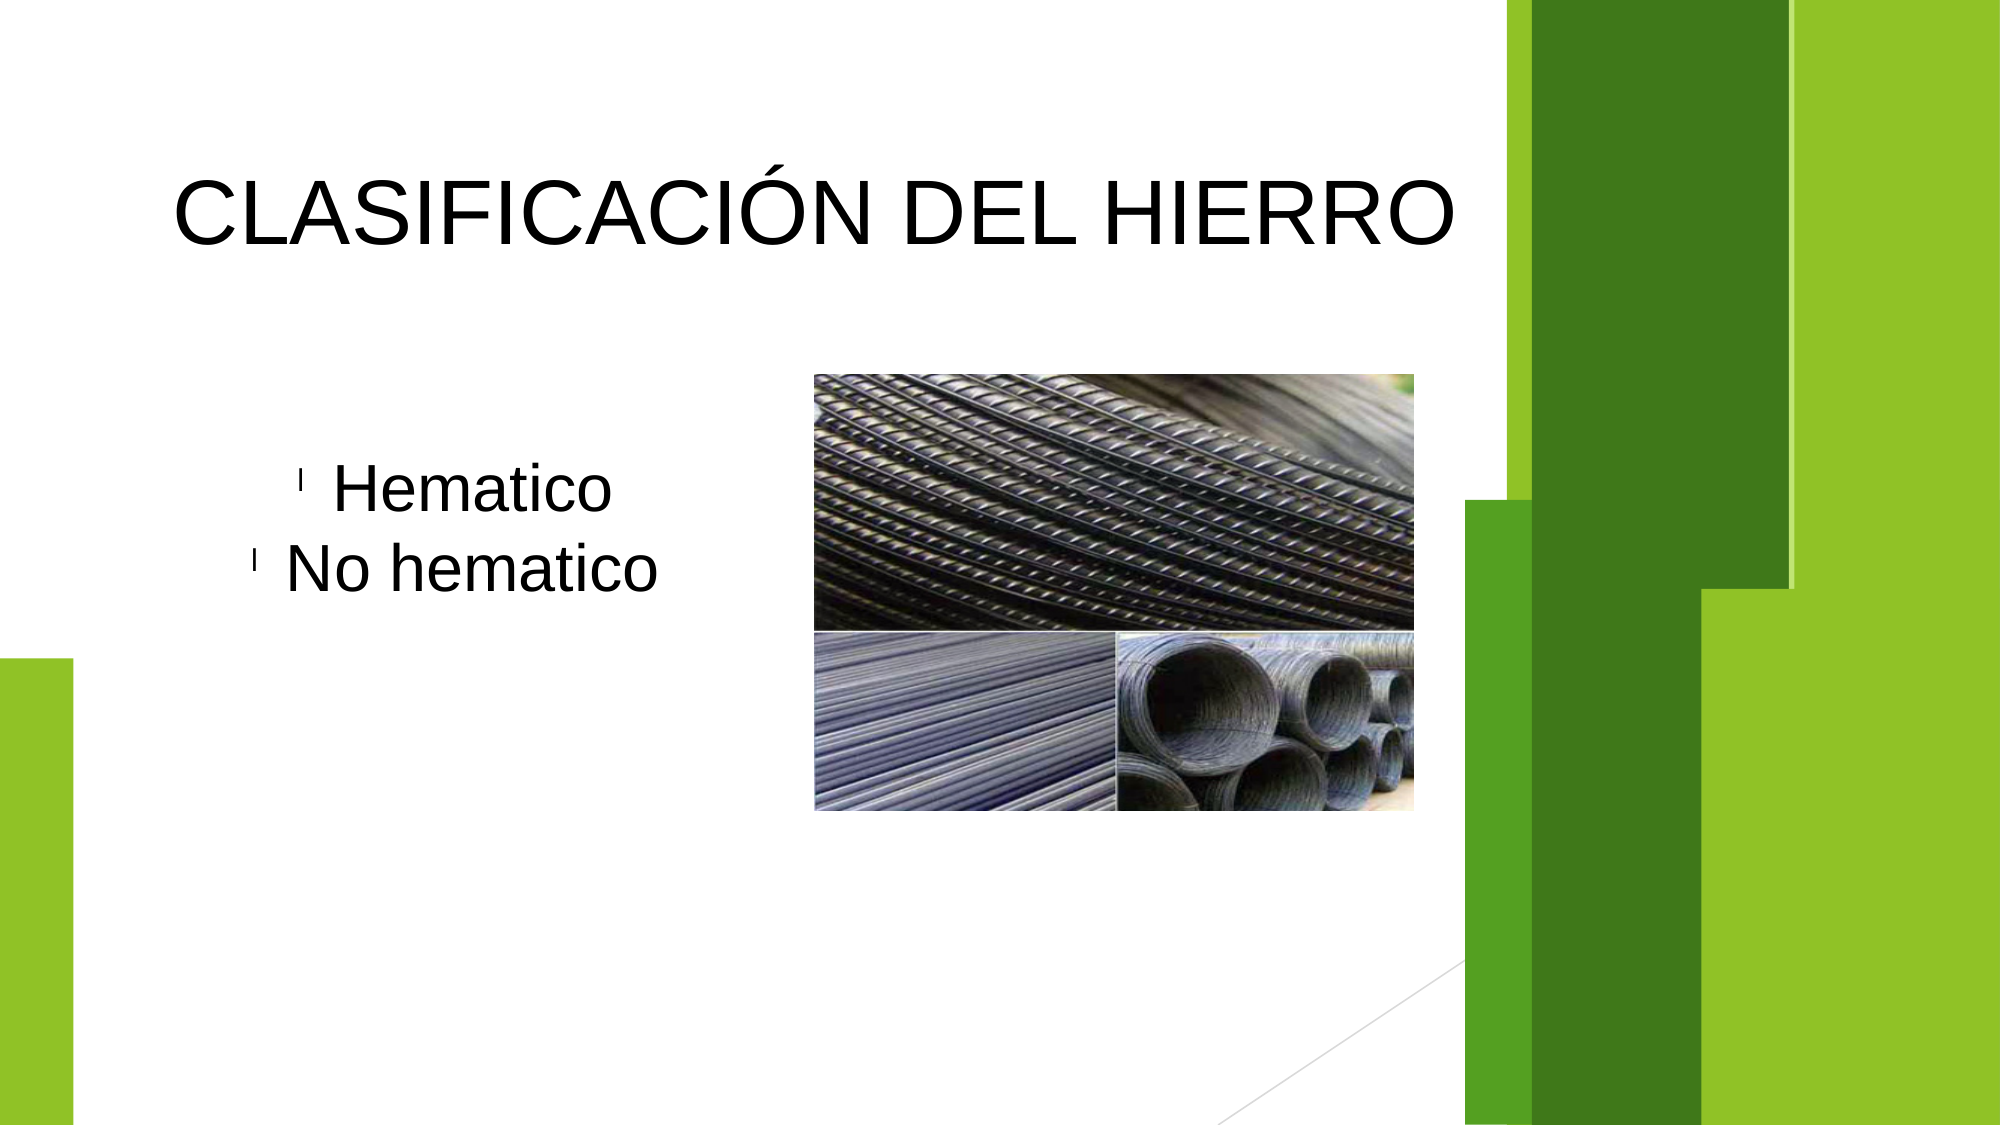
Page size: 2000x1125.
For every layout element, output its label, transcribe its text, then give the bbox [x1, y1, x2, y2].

text_box Hematico No hematico [111, 354, 799, 991]
text_box CLASIFICACIÓN DEL HIERRO [111, 99, 1522, 317]
picture [813, 374, 1414, 811]
